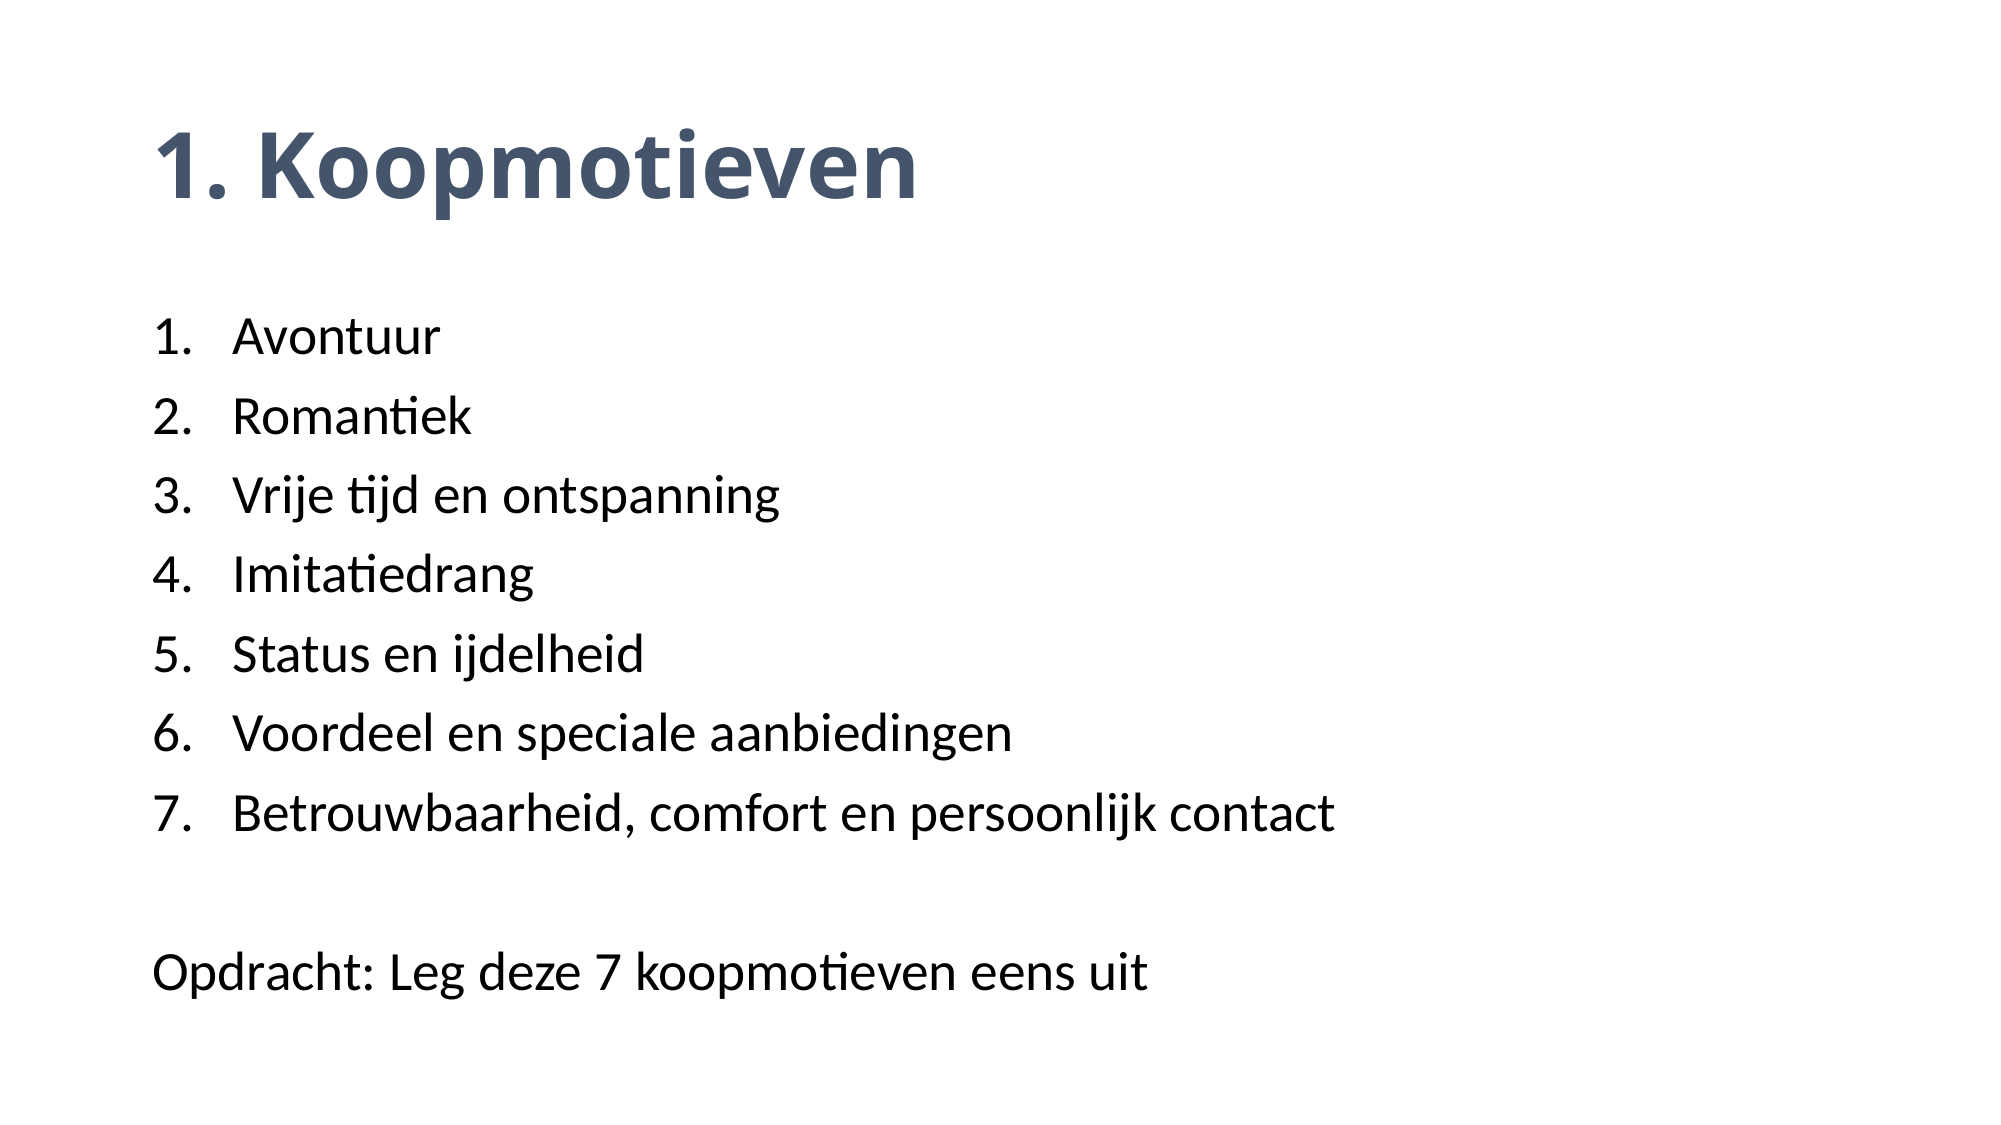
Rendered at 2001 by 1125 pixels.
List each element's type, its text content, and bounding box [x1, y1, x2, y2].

list Avontuur Romantiek Vrije tijd en ontspanning Imitatiedrang Status en ijdelheid Voordeel en speciale aanbiedingen Betrouwbaarheid, comfort en persoonlijk contact Opdracht: Leg deze 7 koopmotieven eens uit [137, 299, 1863, 1014]
title 1. Koopmotieven [137, 59, 1863, 278]
